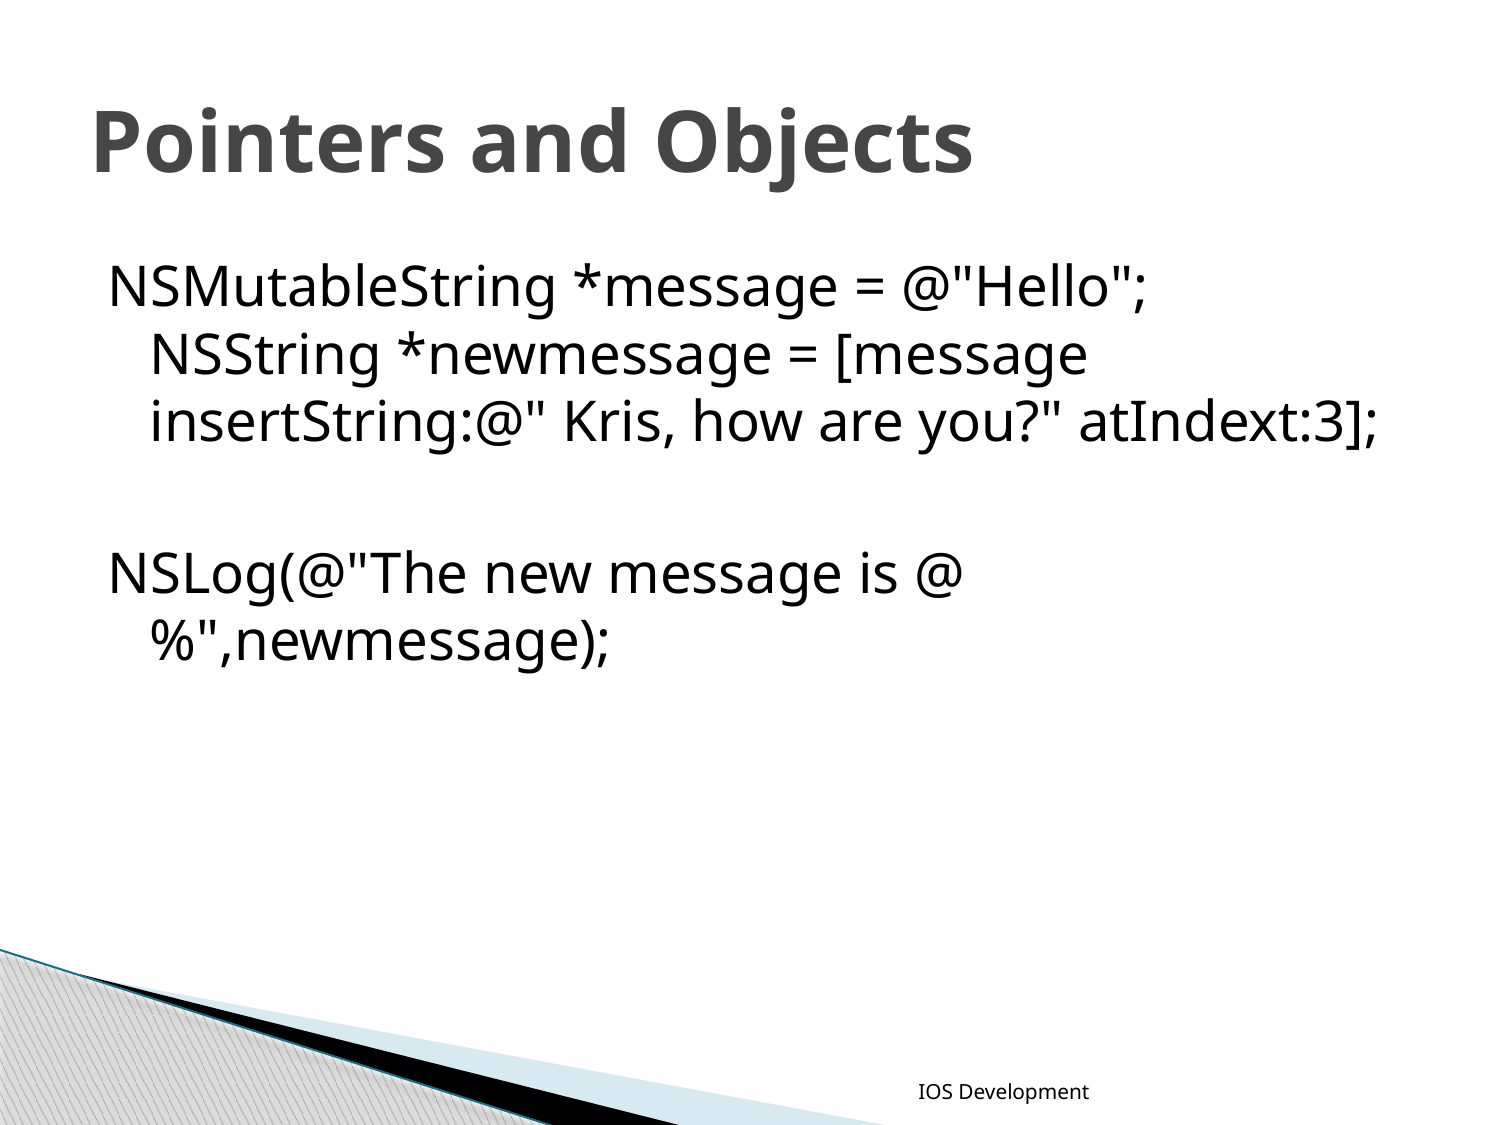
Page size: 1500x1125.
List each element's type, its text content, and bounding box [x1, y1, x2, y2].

list NSMutableString *message = @"Hello"; NSString *newmessage = [message insertString:@" Kris, how are you?" atIndext:3]; NSLog(@"The new message is @%",newmessage); [75, 243, 1425, 986]
footer IOS Development [718, 1051, 1105, 1112]
title Pointers and Objects [75, 45, 1425, 233]
